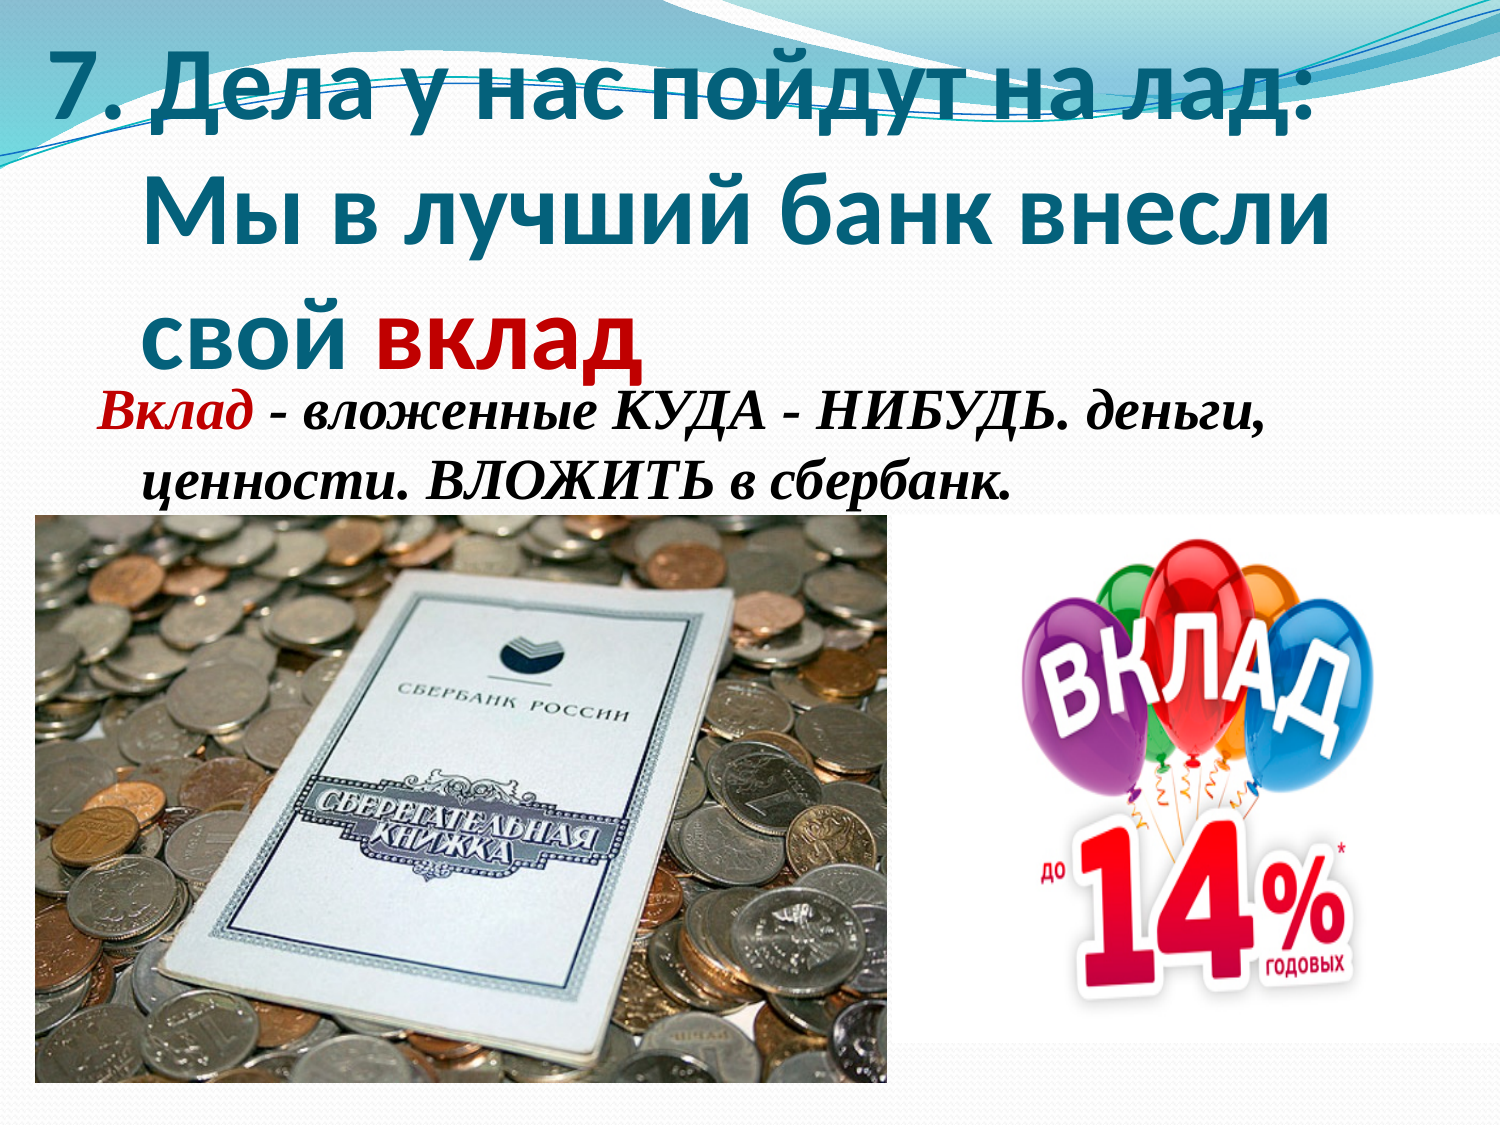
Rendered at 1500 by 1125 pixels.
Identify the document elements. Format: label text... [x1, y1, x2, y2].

picture [892, 515, 1500, 1044]
picture [34, 515, 887, 1084]
title 7. Дела у нас пойдут на лад: Мы в лучший банк внесли свой вклад [46, 128, 1500, 515]
list Вклад - вложенные КУДА - НИБУДЬ. деньги, ценности. ВЛОЖИТЬ в сбербанк. [81, 363, 1430, 516]
